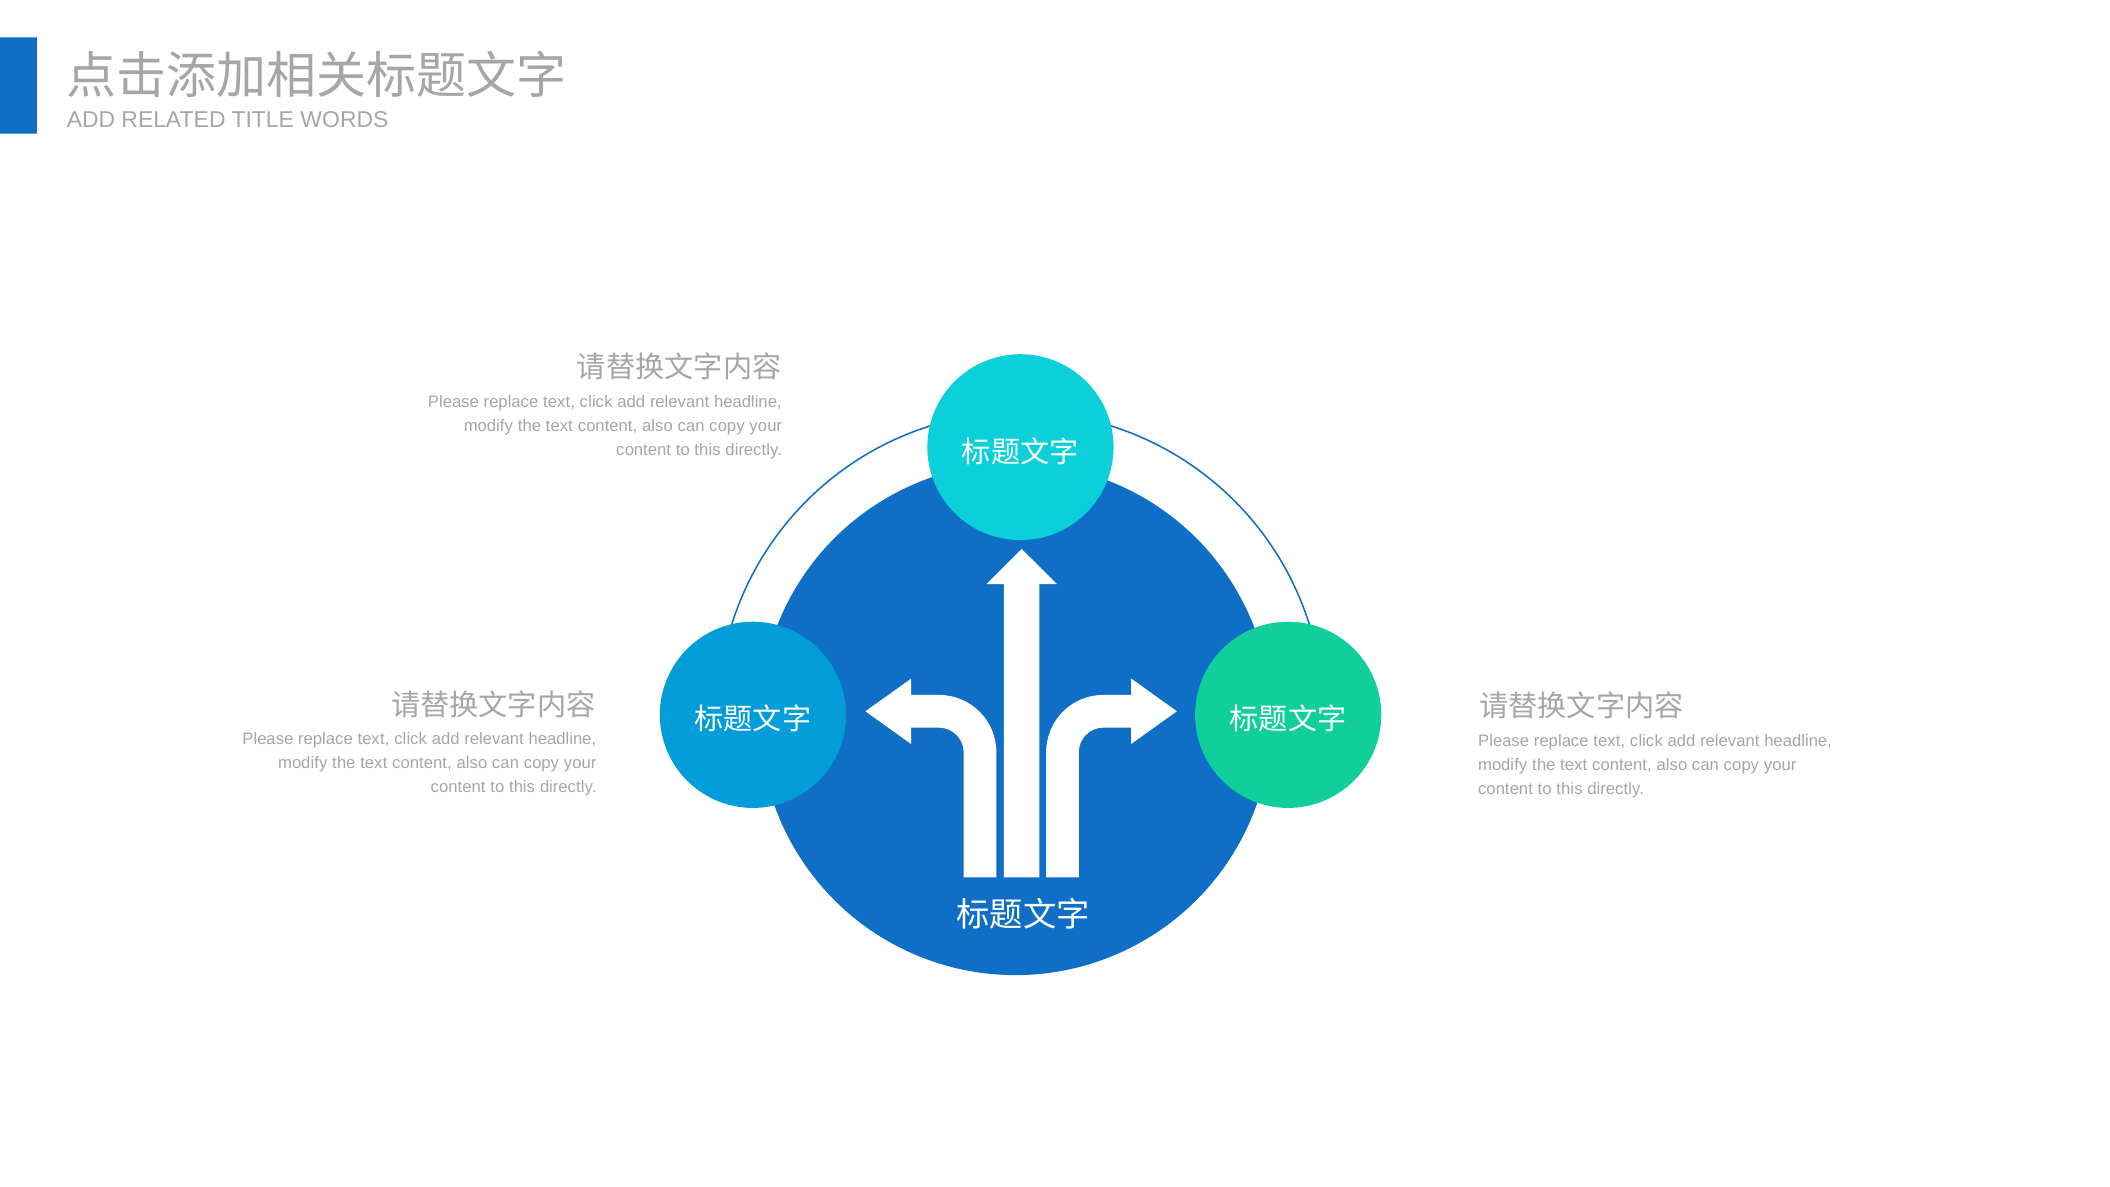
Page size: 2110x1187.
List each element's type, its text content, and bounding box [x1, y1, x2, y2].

text_box ADD RELATED TITLE WORDS [66, 104, 389, 132]
text_box [774, 477, 1258, 976]
text_box [865, 678, 997, 878]
text_box 标题文字 [659, 621, 847, 808]
text_box 标题文字 [937, 885, 1110, 933]
text_box [731, 426, 931, 624]
text_box Please replace text, click add relevant headline, modify the text content, also can copy your content to this directly. [1463, 718, 1851, 805]
text_box 请替换文字内容 [376, 672, 611, 729]
text_box [986, 548, 1057, 878]
text_box 点击添加相关标题文字 [66, 43, 567, 104]
text_box [1046, 678, 1177, 878]
text_box 标题文字 [927, 354, 1114, 541]
text_box Please replace text, click add relevant headline, modify the text content, also can copy your content to this directly. [224, 717, 612, 804]
text_box 标题文字 [1195, 621, 1382, 808]
text_box 请替换文字内容 [561, 334, 797, 392]
text_box 请替换文字内容 [1464, 673, 1699, 731]
text_box Please replace text, click add relevant headline, modify the text content, also can copy your content to this directly. [410, 379, 798, 466]
text_box [1108, 426, 1310, 627]
text_box [0, 36, 38, 135]
